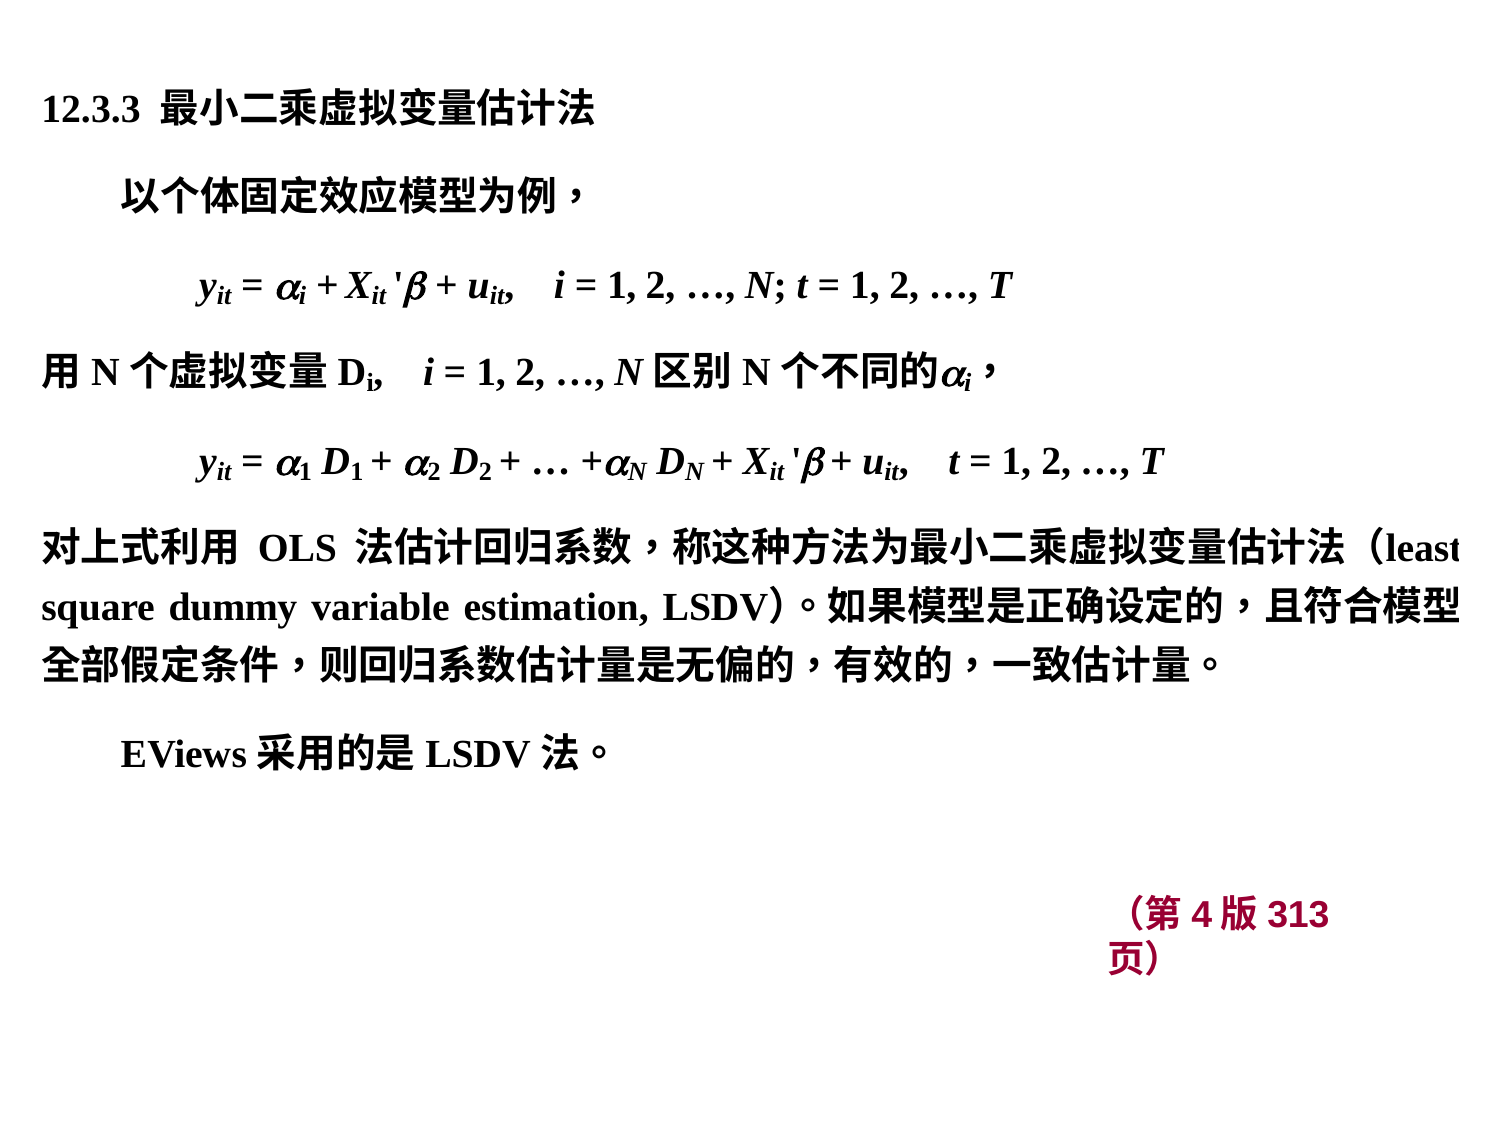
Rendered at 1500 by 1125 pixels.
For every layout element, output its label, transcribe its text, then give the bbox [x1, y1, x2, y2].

picture [41, 77, 1459, 783]
text_box （第4版313页） [1092, 882, 1388, 988]
